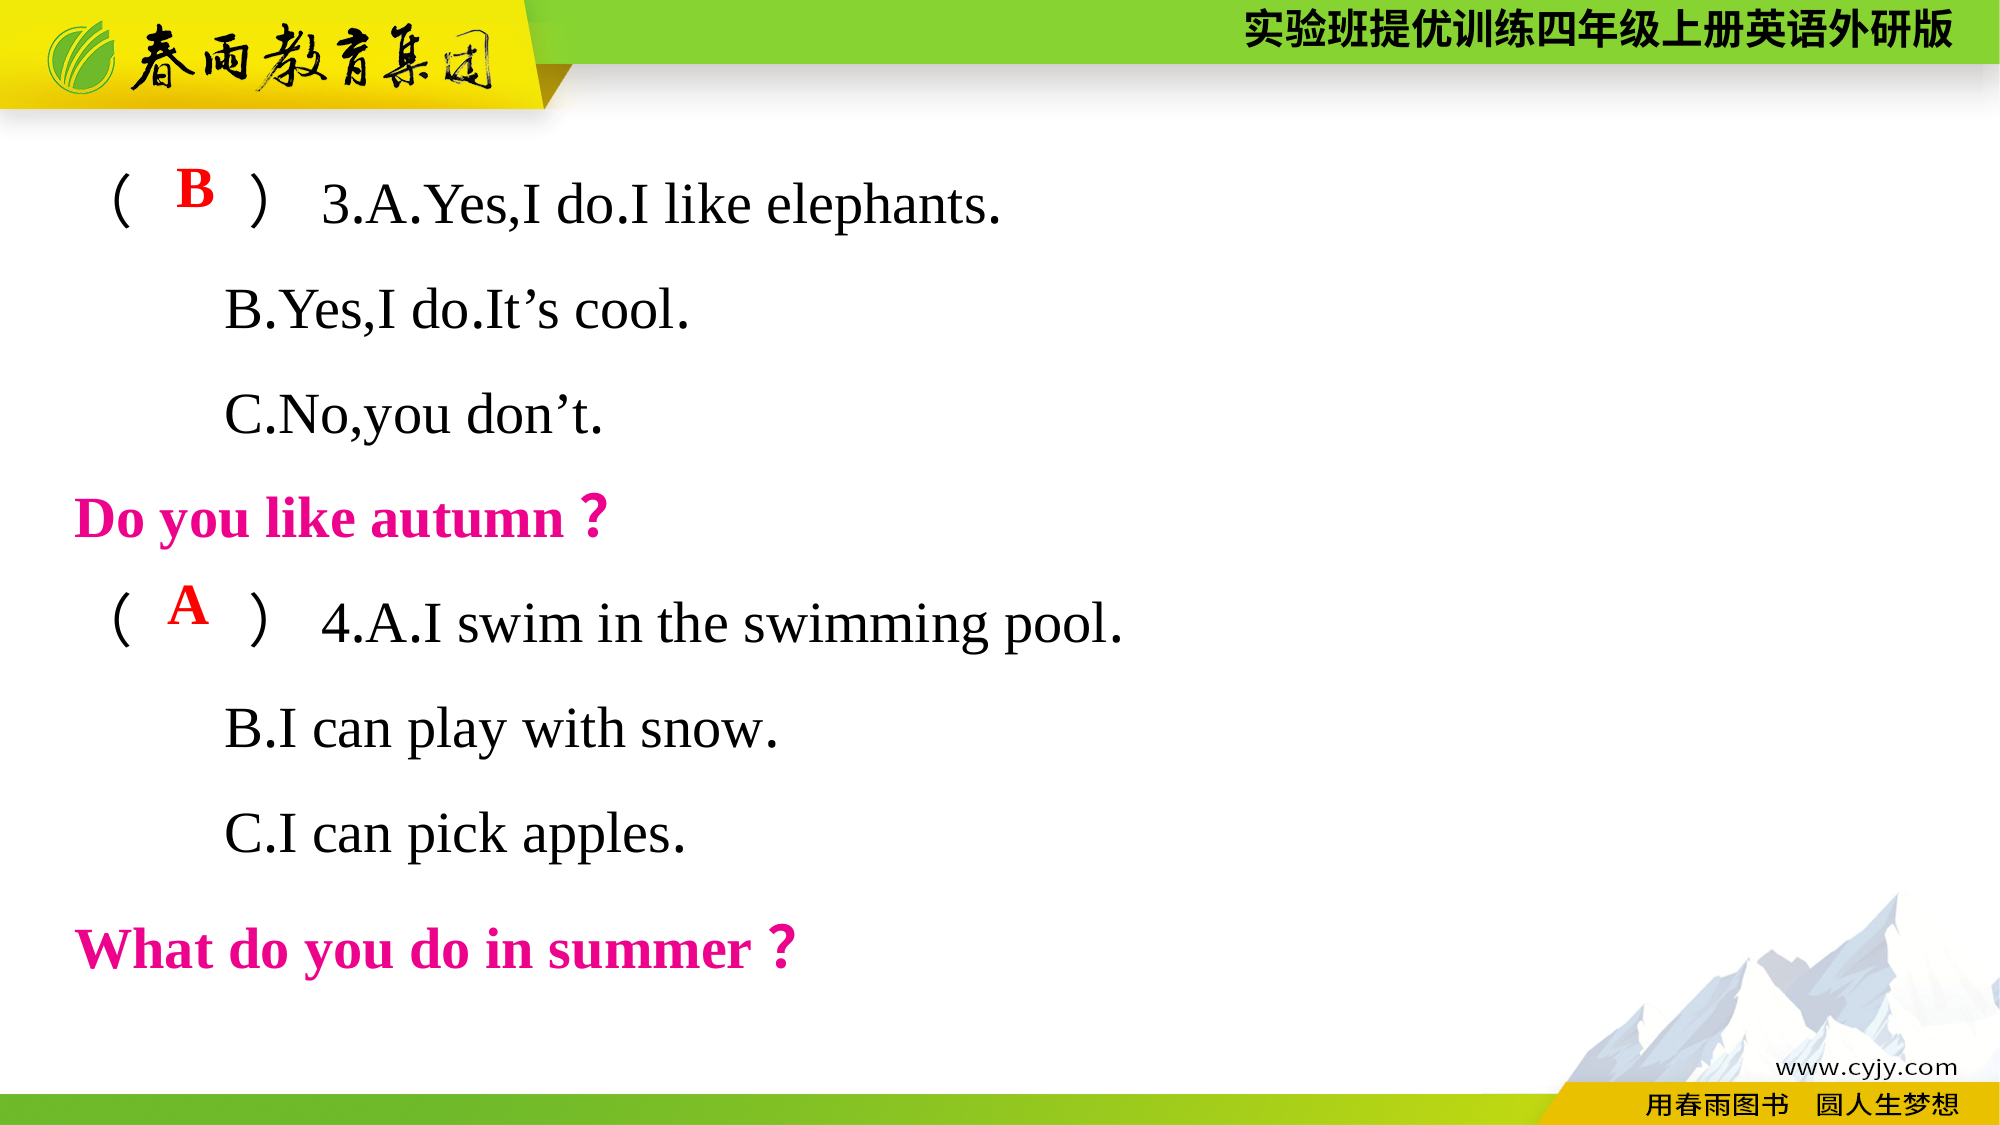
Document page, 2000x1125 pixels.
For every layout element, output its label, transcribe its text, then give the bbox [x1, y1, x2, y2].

picture [0, 0, 2000, 1125]
list （ ）3.A.Yes,I do.I like elephants. B.Yes,I do.It’s cool. C.No,you don’t. （ ）4.A.I swim in the swimming pool. B.I can play with snow. C.I can pick apples. [59, 558, 1944, 868]
list （ ）3.A.Yes,I do.I like elephants. B.Yes,I do.It’s cool. C.No,you don’t. （ ）4.A.I swim in the swimming pool. B.I can play with snow. C.I can pick apples. [59, 122, 1944, 437]
text_box B [161, 141, 231, 227]
text_box Do you like autumn？ [59, 437, 1944, 558]
text_box What do you do in summer？ [59, 868, 1944, 989]
text_box A [152, 559, 225, 645]
